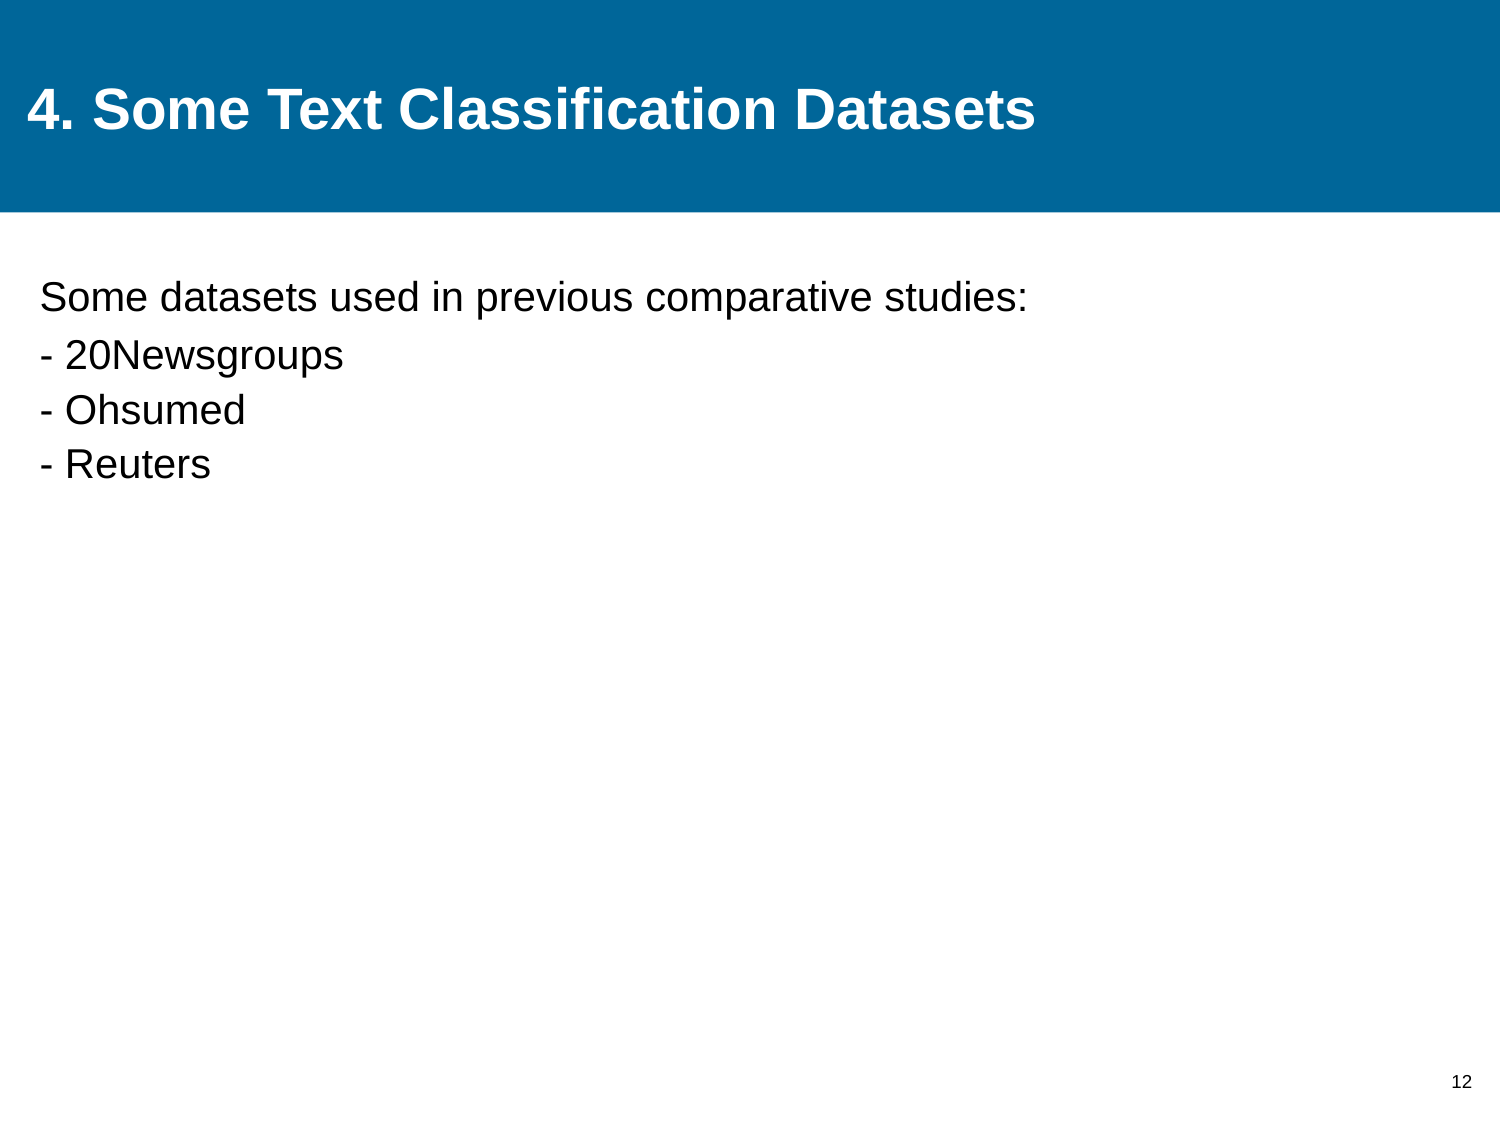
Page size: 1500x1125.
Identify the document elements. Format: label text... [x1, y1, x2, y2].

text_box Some datasets used in previous comparative studies: - 20Newsgroups - Ohsumed - Reuters [24, 262, 1463, 494]
slide_number 12 [1174, 1062, 1488, 1113]
title 4. Some Text Classification Datasets [12, 12, 1448, 201]
